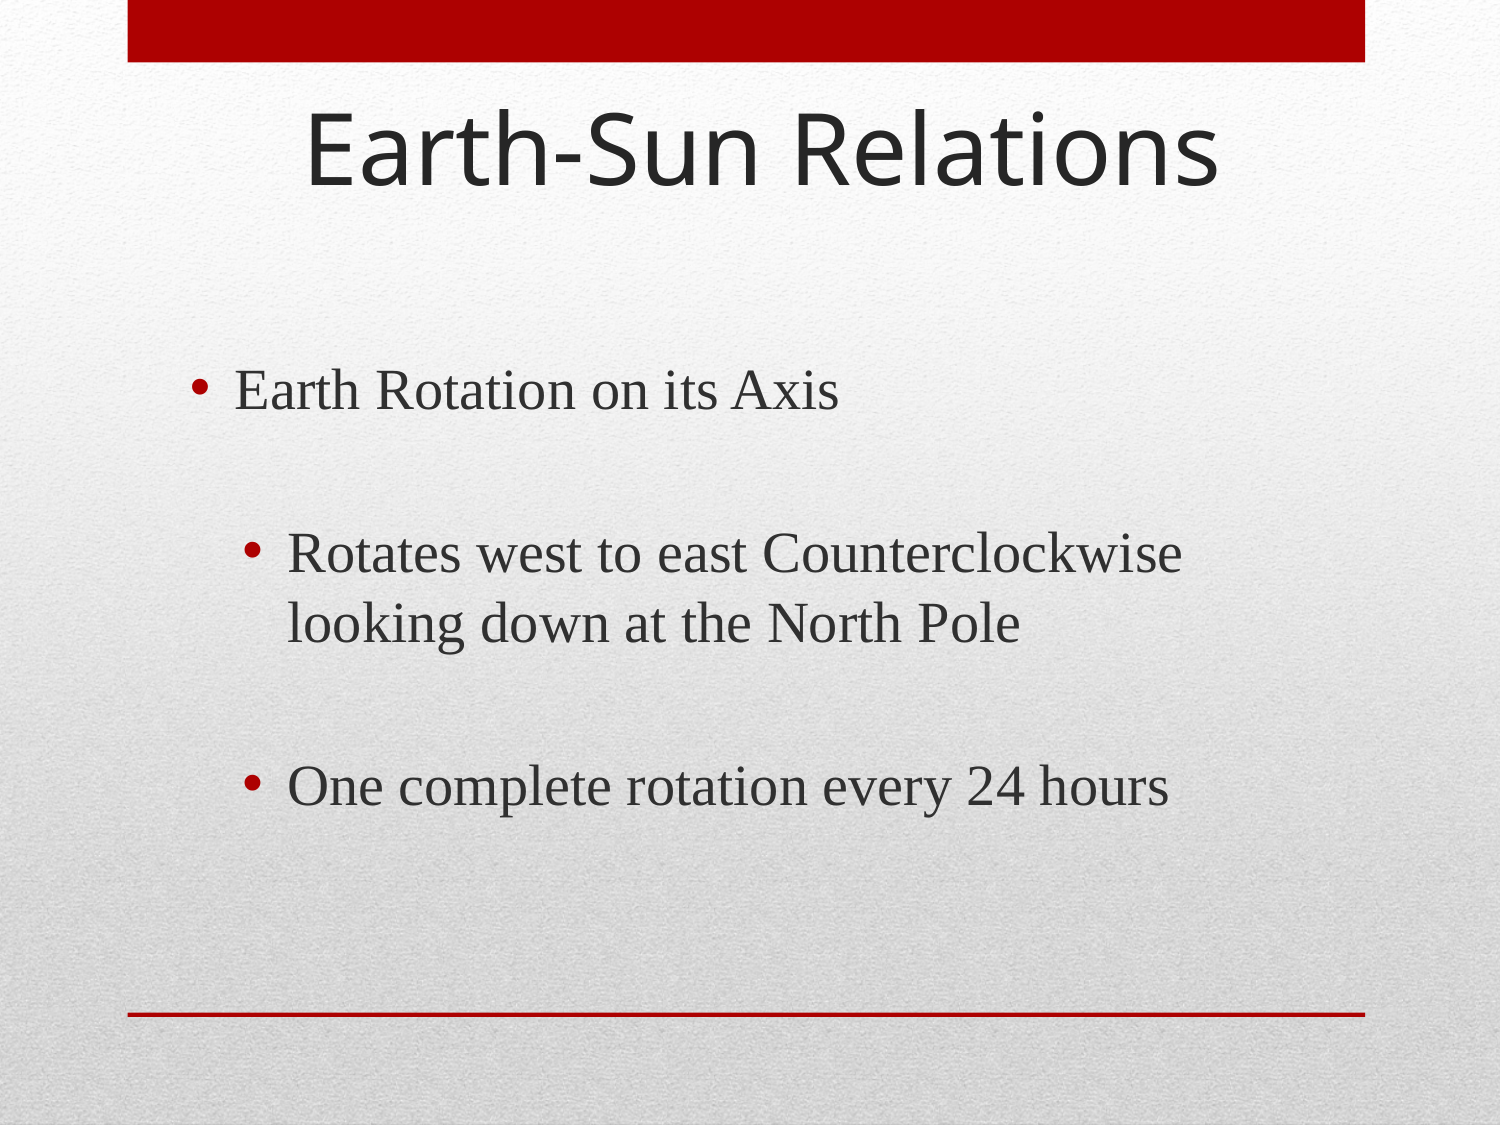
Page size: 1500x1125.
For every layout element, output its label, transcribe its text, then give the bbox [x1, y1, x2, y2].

title Earth-Sun Relations [87, 24, 1438, 213]
list Earth Rotation on its Axis Rotates west to east Counterclockwise looking down at the North Pole One complete rotation every 24 hours [174, 212, 1300, 956]
